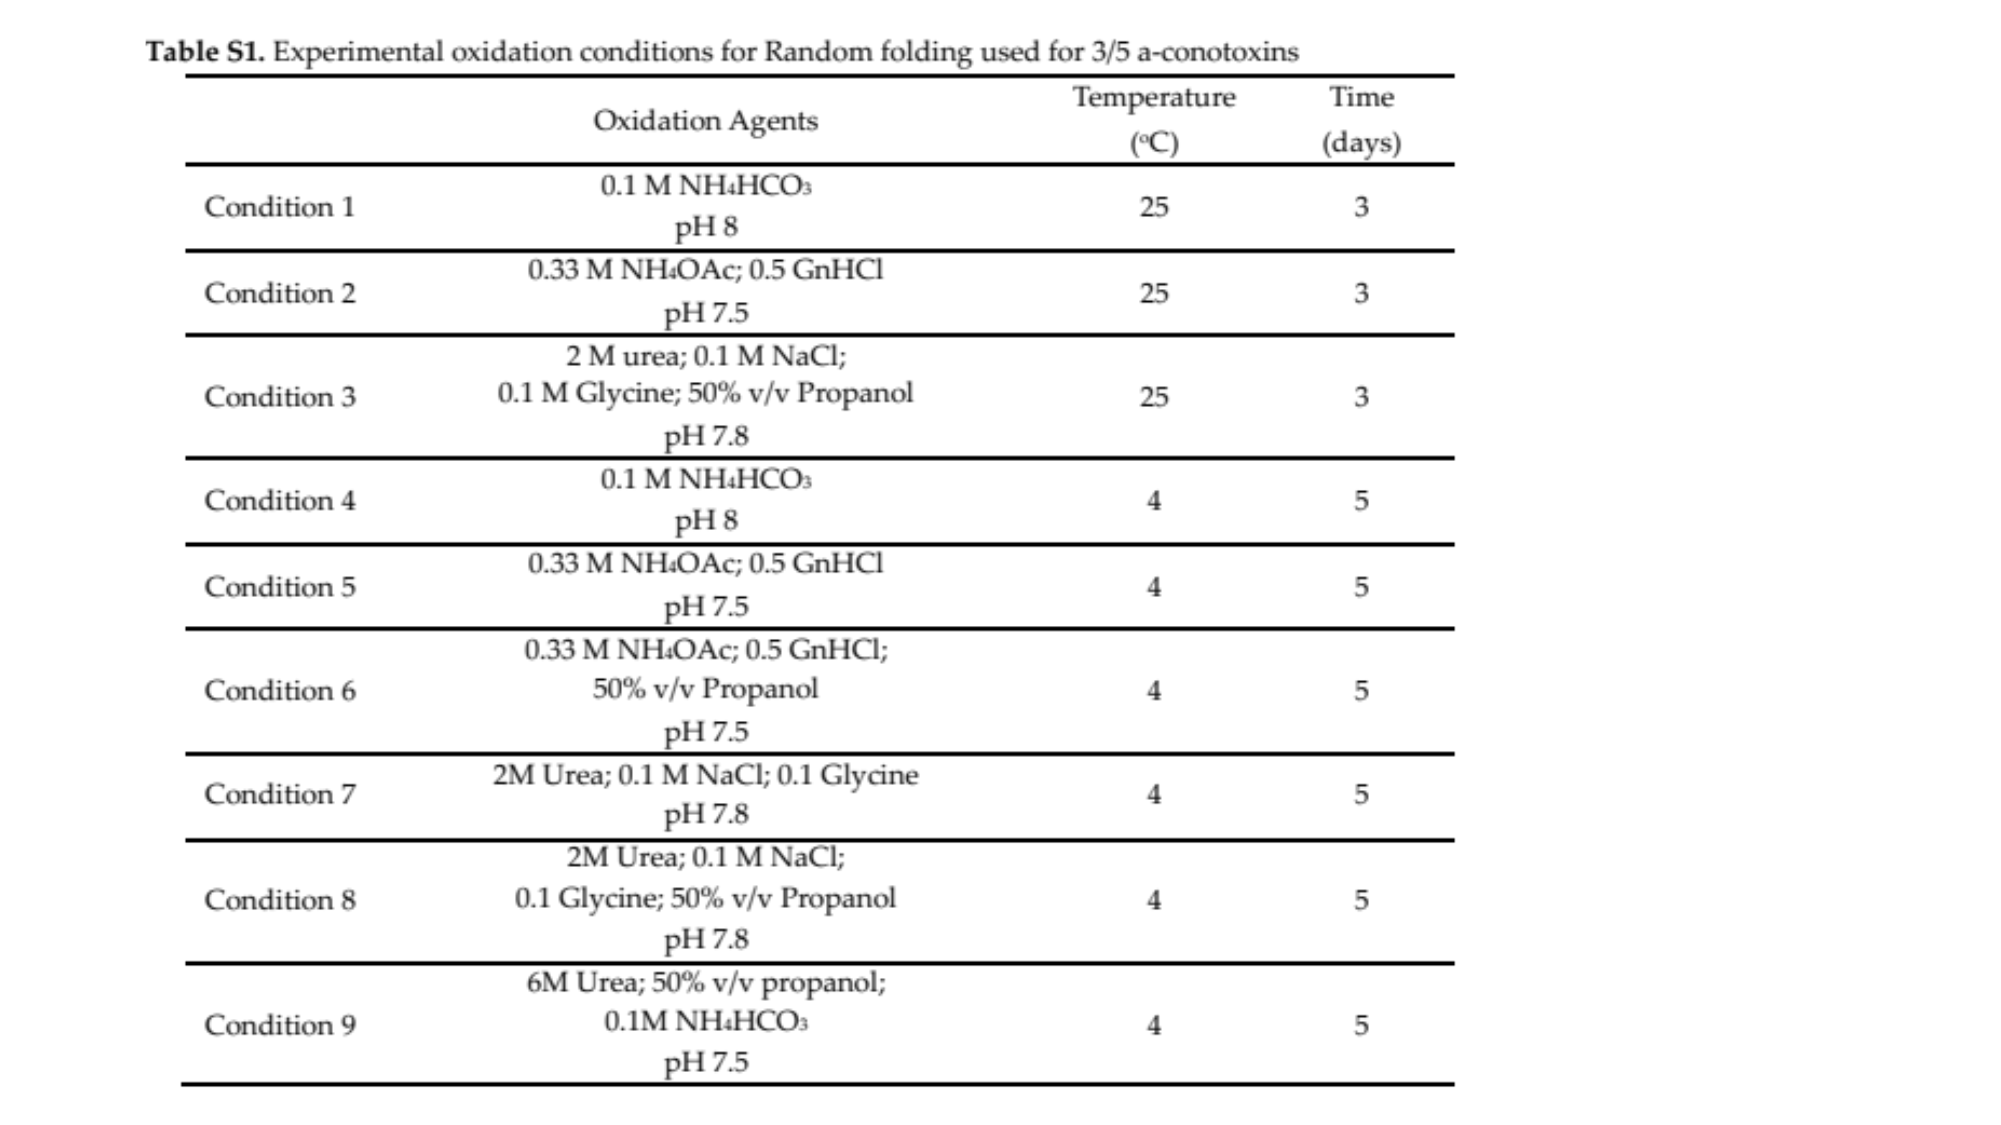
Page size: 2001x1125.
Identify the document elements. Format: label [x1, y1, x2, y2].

text_box [145, 29, 1488, 1125]
